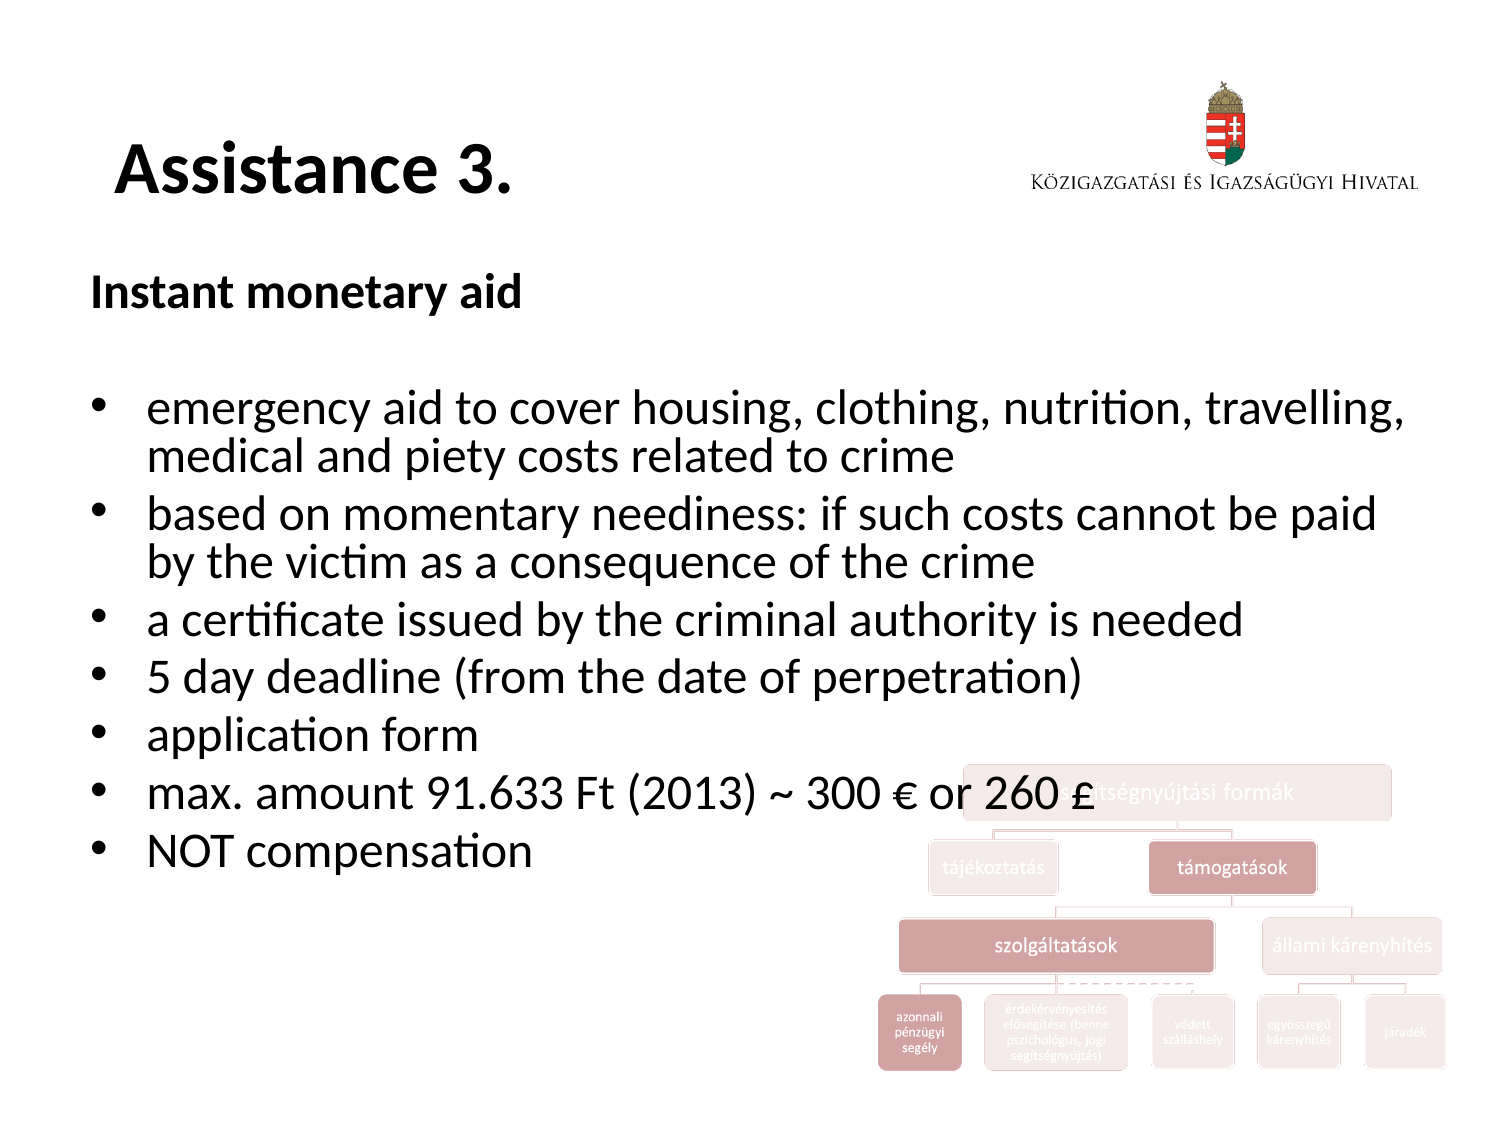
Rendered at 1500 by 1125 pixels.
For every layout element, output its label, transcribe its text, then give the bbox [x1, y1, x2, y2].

list Instant monetary aid emergency aid to cover housing, clothing, nutrition, travelling, medical and piety costs related to crime based on momentary neediness: if such costs cannot be paid by the victim as a consequence of the crime a certificate issued by the criminal authority is needed 5 day deadline (from the date of perpetration) application form max. amount 91.633 Ft (2013) ~ 300 € or 260 £ NOT compensation [75, 262, 1425, 1005]
picture [878, 761, 1447, 1074]
picture [1031, 81, 1418, 189]
text_box Assistance 3. [99, 70, 1450, 258]
